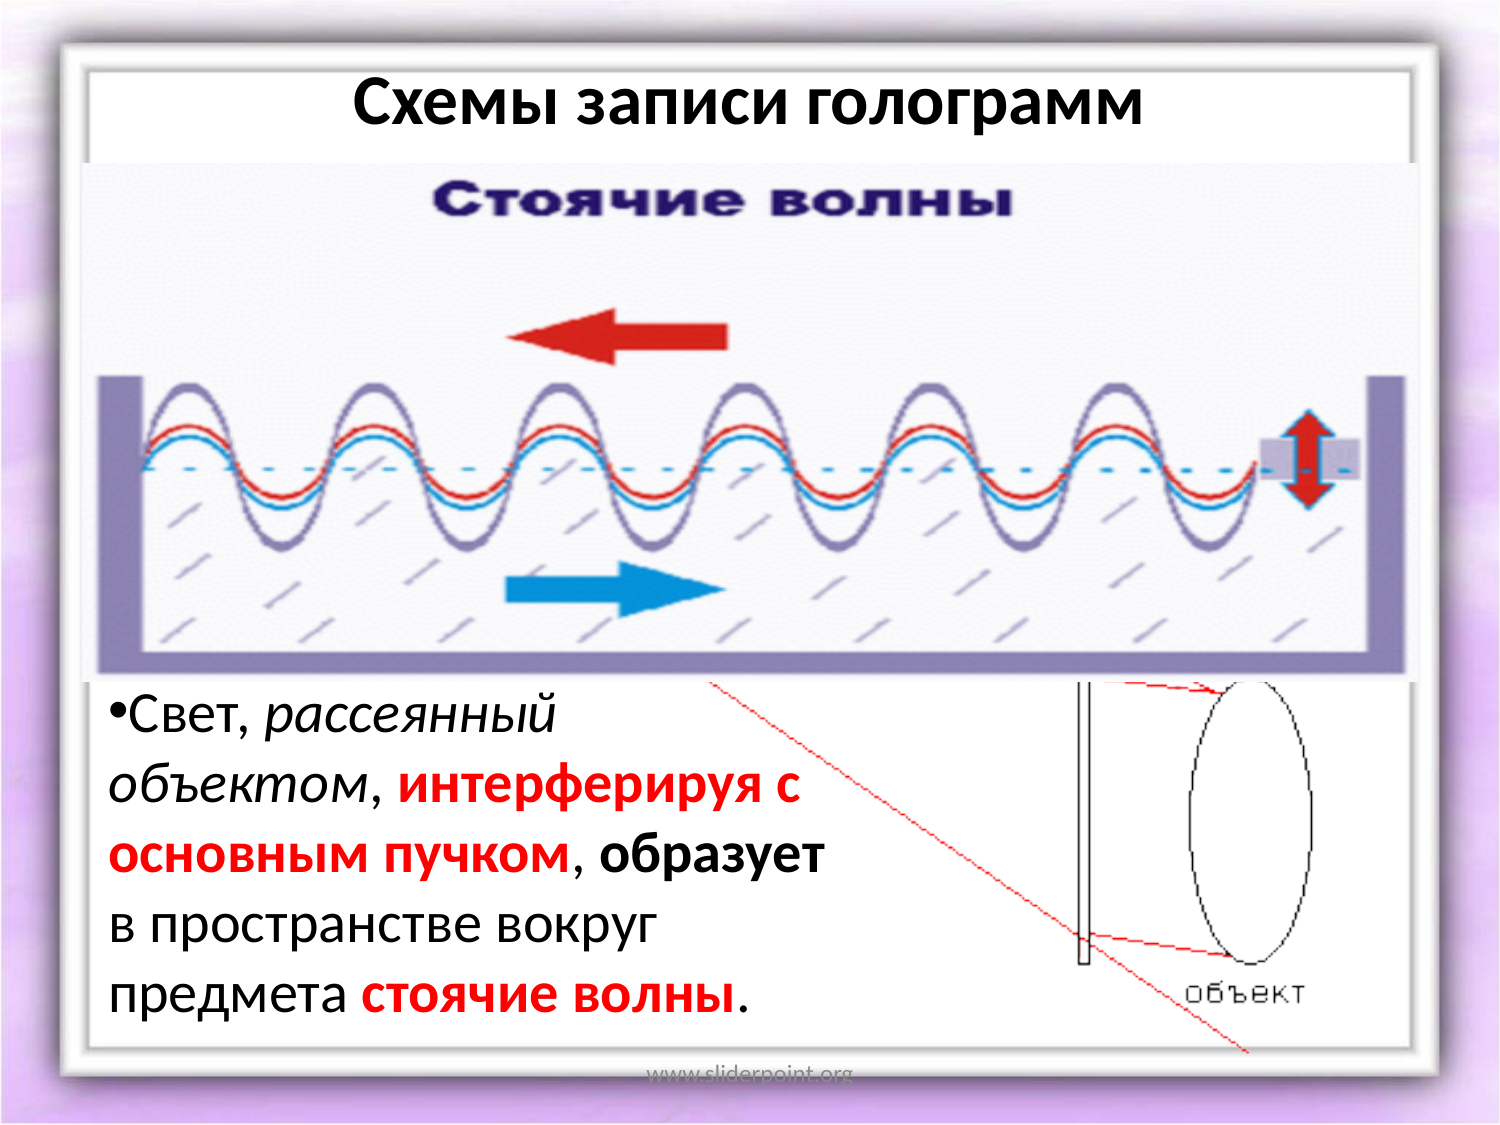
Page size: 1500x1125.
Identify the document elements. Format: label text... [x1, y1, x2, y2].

picture [0, 0, 1500, 1125]
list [76, 128, 1430, 1100]
title Схемы записи голограмм [75, 45, 1425, 129]
